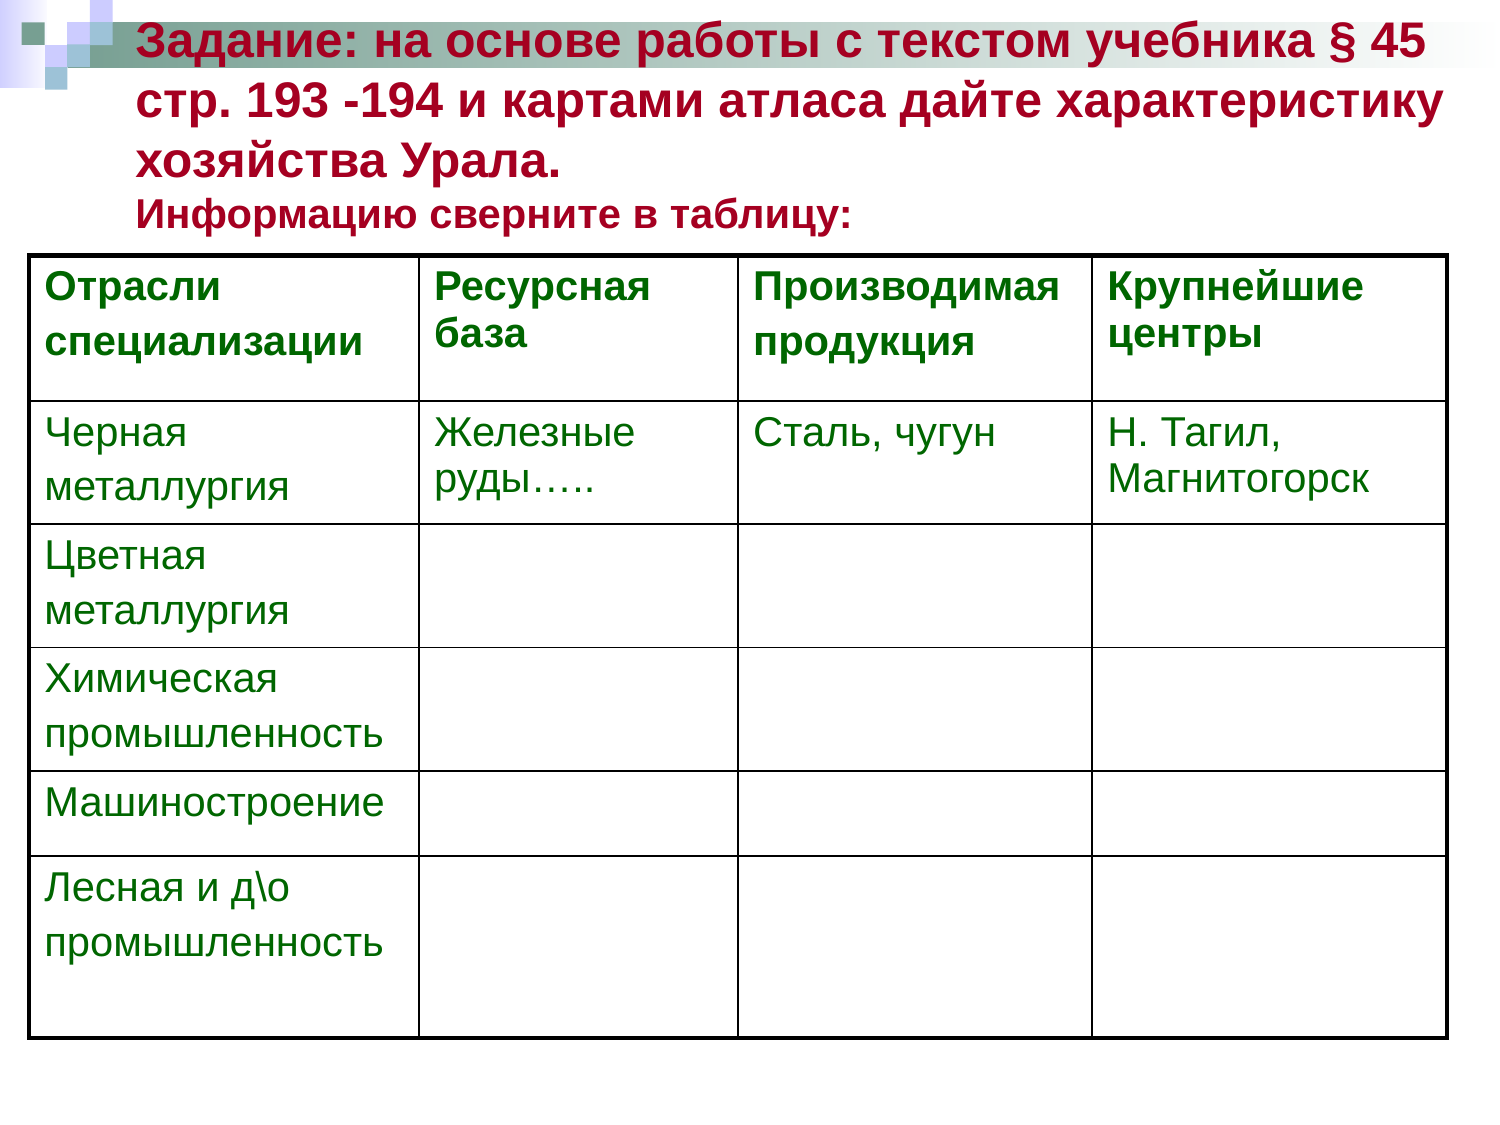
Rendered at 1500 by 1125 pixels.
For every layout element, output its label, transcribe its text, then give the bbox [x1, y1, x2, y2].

table_cell [420, 648, 737, 770]
table_cell [420, 772, 737, 855]
table_cell Цветная металлургия [31, 525, 418, 647]
table_cell [1093, 772, 1445, 855]
table_cell [739, 857, 1091, 1036]
table_cell Лесная и д\о промышленность [31, 857, 418, 1036]
table_cell Машиностроение [31, 772, 418, 855]
table_cell Черная металлургия [31, 402, 418, 523]
table_cell Сталь, чугун [739, 402, 1091, 523]
table_cell [739, 648, 1091, 770]
table_cell Химическая промышленность [31, 648, 418, 770]
table_header Крупнейшие центры [1093, 258, 1445, 400]
table_cell [1093, 648, 1445, 770]
table_cell [1093, 857, 1445, 1036]
table_header Производимая продукция [739, 258, 1091, 400]
table_cell [1093, 525, 1445, 647]
table_cell [420, 857, 737, 1036]
text_box Задание: на основе работы с текстом учебника § 45 стр. 193 -194 и картами атласа дайте характеристику хозяйства Урала. Информацию сверните в таблицу: [120, 0, 1475, 955]
table_header Отрасли специализации [31, 258, 418, 400]
table_cell [739, 525, 1091, 647]
table_cell [420, 525, 737, 647]
table_header Ресурсная база [420, 258, 737, 400]
table_cell Н. Тагил, Магнитогорск [1093, 402, 1445, 523]
table_cell Железные руды….. [420, 402, 737, 523]
table_cell [739, 772, 1091, 855]
